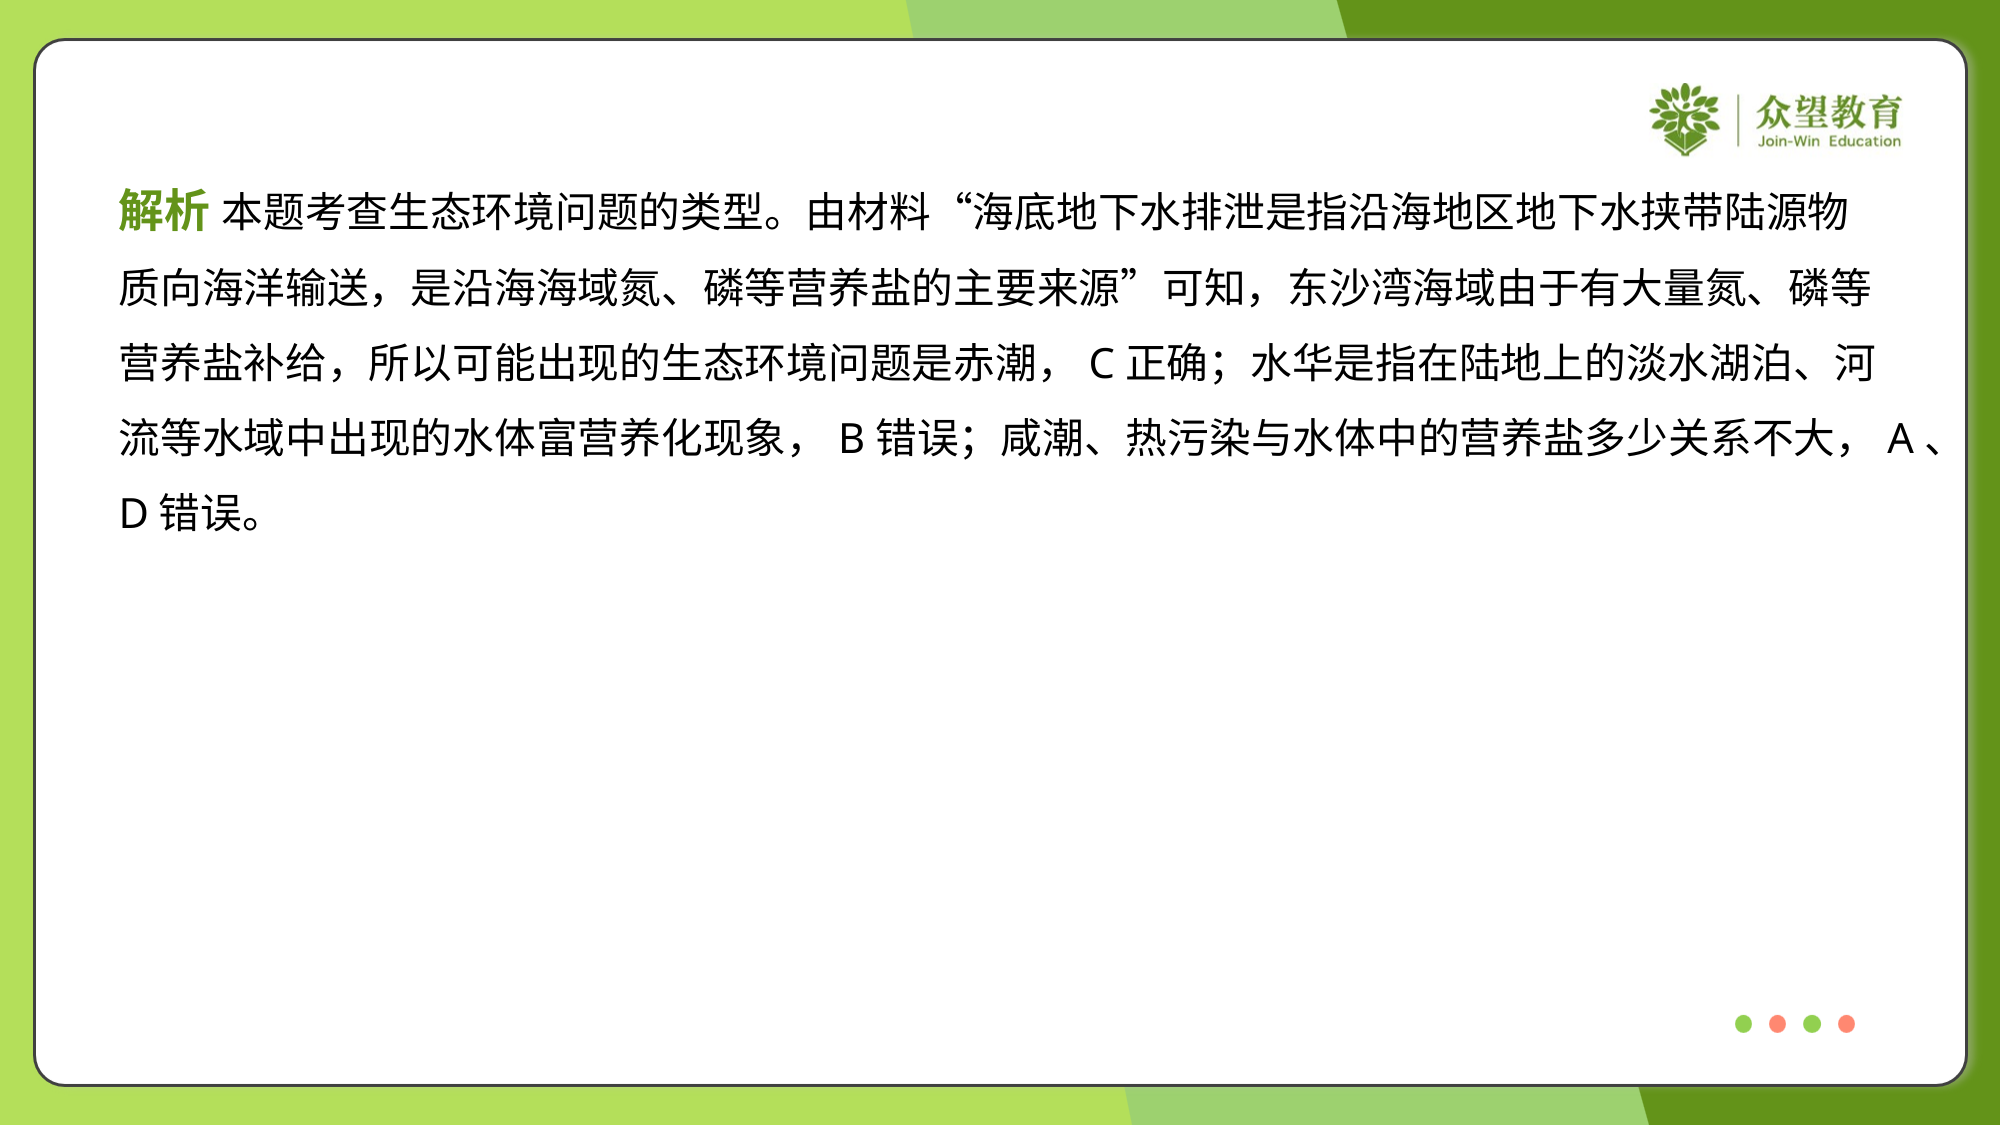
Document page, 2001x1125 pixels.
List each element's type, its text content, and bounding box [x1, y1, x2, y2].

picture [0, 0, 2000, 1125]
text_box 解析 本题考查生态环境问题的类型。由材料“海底地下水排泄是指沿海地区地下水挟带陆源物 质向海洋输送，是沿海海域氮、磷等营养盐的主要来源”可知，东沙湾海域由于有大量氮、磷等 营养盐补给，所以可能出现的生态环境问题是赤潮，C正确；水华是指在陆地上的淡水湖泊、河 流等水域中出现的水体富营养化现象，B错误；咸潮、热污染与水体中的营养盐多少关系不大，A、 D错误。 [118, 159, 1883, 755]
